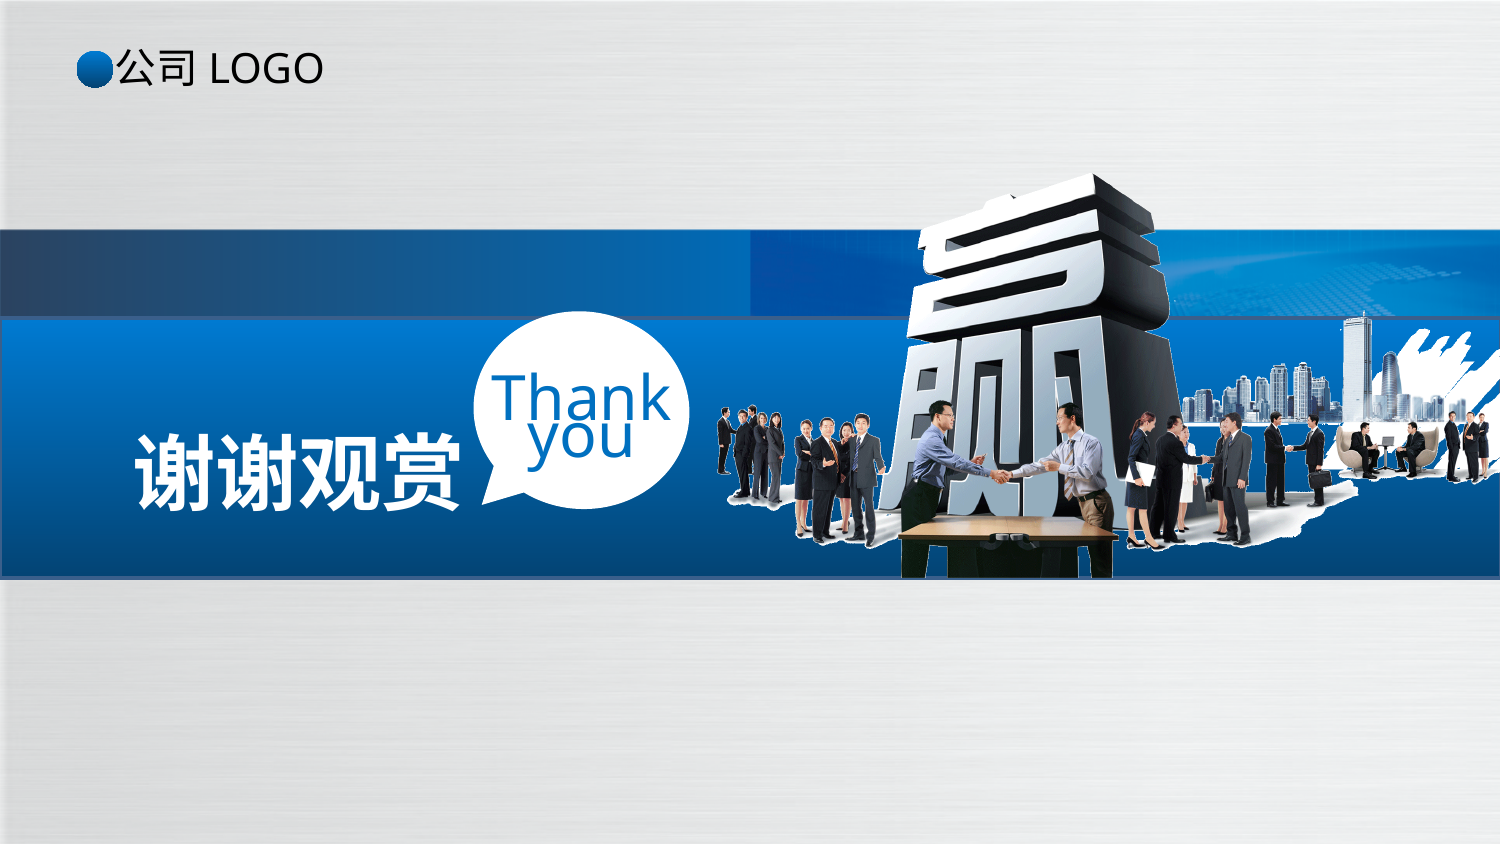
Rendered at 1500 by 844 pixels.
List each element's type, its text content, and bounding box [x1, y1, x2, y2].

text_box [477, 311, 685, 382]
text_box Thank you [476, 382, 688, 473]
text_box 谢谢观赏 [117, 413, 480, 529]
picture [0, 0, 1500, 579]
text_box [481, 473, 667, 510]
text_box [74, 48, 116, 90]
text_box 公司LOGO [100, 34, 646, 100]
text_box [0, 316, 695, 580]
picture [0, 580, 1500, 844]
